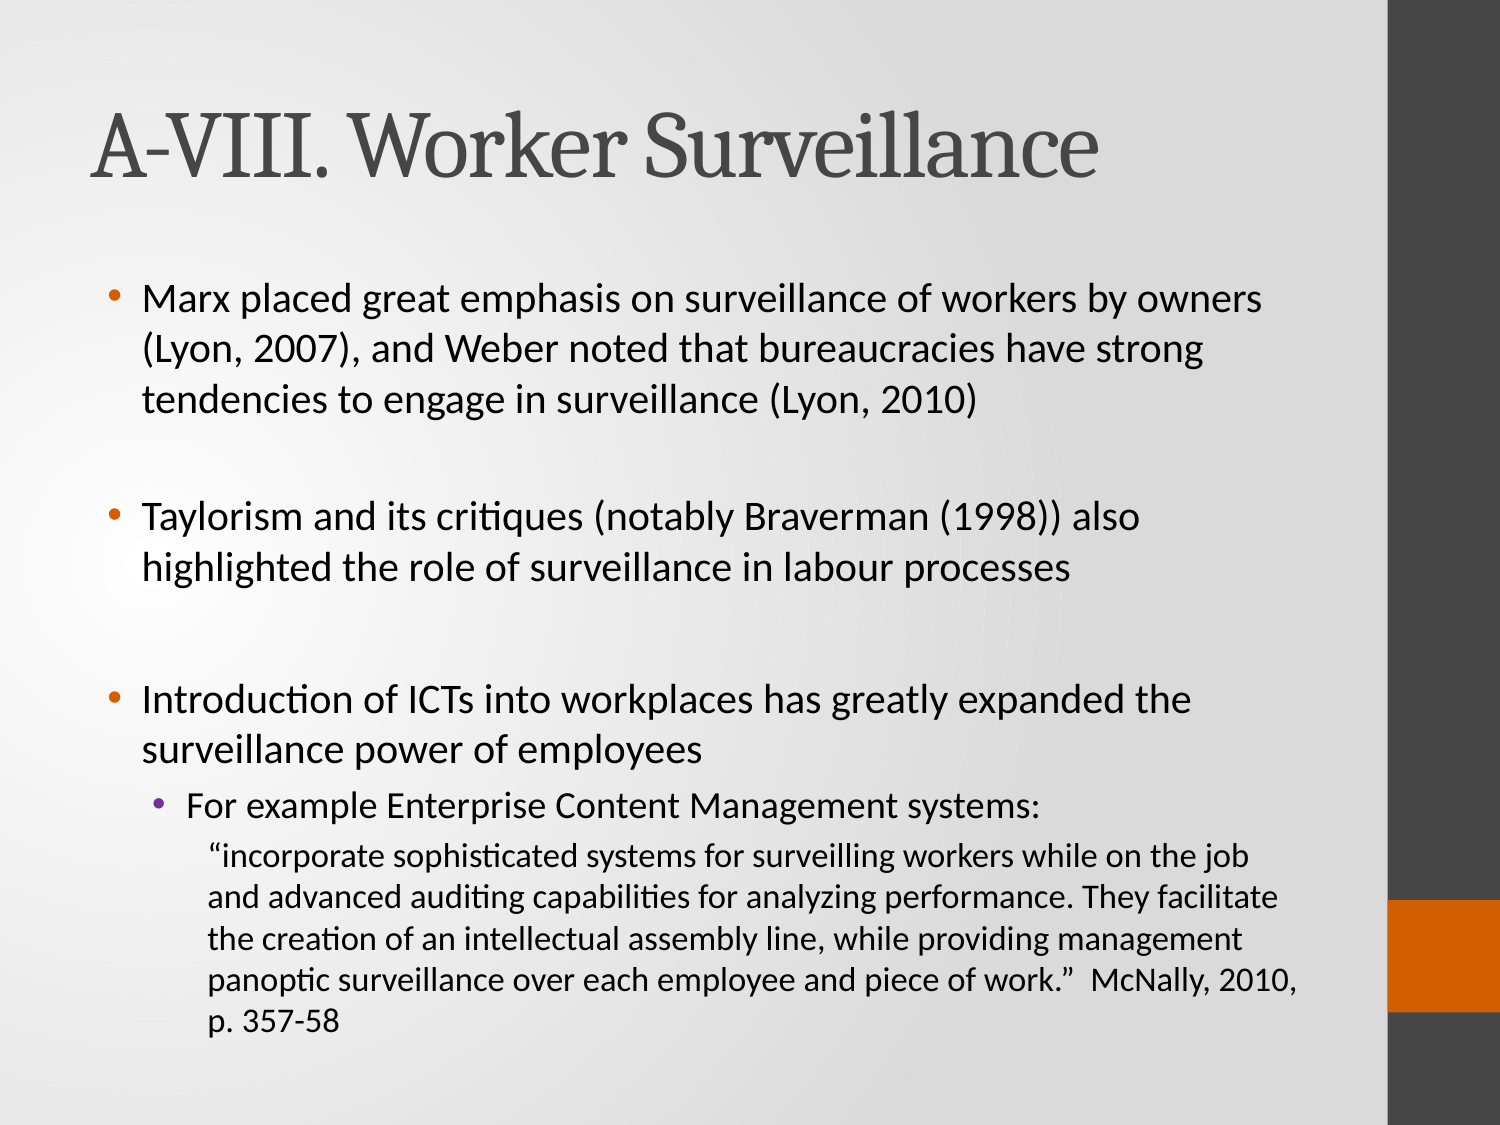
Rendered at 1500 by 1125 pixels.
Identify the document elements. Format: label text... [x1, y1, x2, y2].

list Marx placed great emphasis on surveillance of workers by owners (Lyon, 2007), and Weber noted that bureaucracies have strong tendencies to engage in surveillance (Lyon, 2010) Taylorism and its critiques (notably Braverman (1998)) also highlighted the role of surveillance in labour processes Introduction of ICTs into workplaces has greatly expanded the surveillance power of employees For example Enterprise Content Management systems: “incorporate sophisticated systems for surveilling workers while on the job and advanced auditing capabilities for analyzing performance. They facilitate the creation of an intellectual assembly line, while providing management panoptic surveillance over each employee and piece of work.” McNally, 2010, p. 357-58 [75, 262, 1325, 1050]
title A-VIII. Worker Surveillance [75, 45, 1325, 233]
